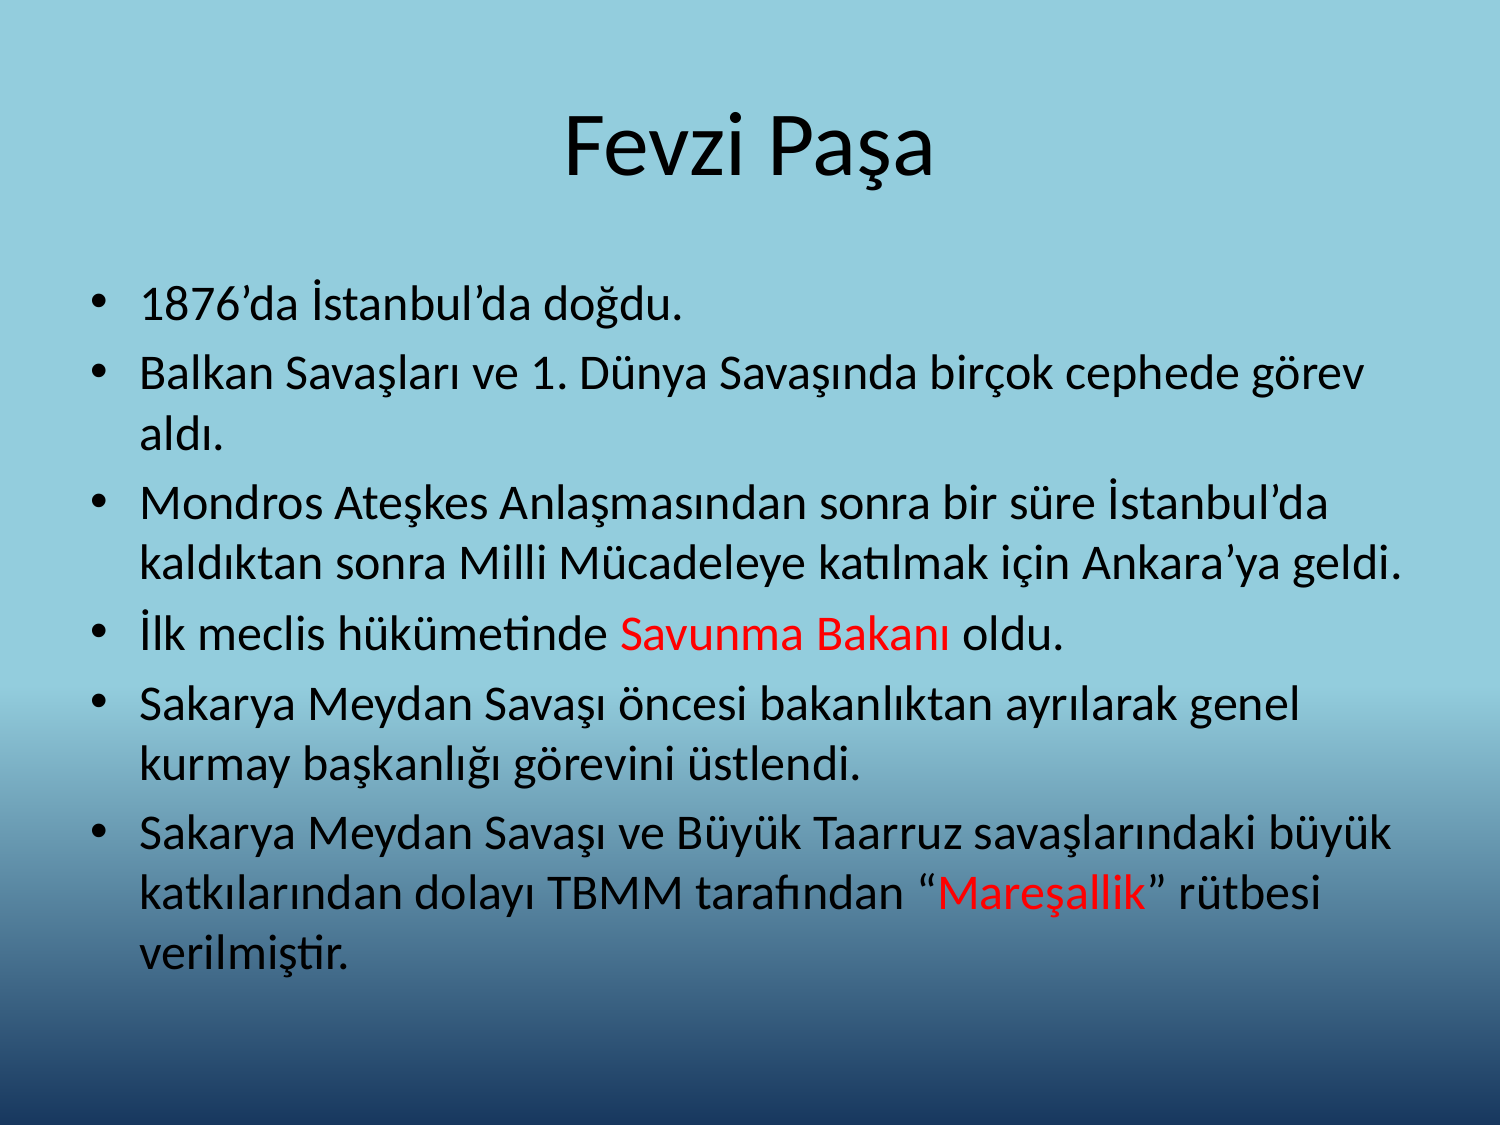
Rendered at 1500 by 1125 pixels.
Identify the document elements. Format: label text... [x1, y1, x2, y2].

list 1876’da İstanbul’da doğdu. Balkan Savaşları ve 1. Dünya Savaşında birçok cephede görev aldı. Mondros Ateşkes Anlaşmasından sonra bir süre İstanbul’da kaldıktan sonra Milli Mücadeleye katılmak için Ankara’ya geldi. İlk meclis hükümetinde Savunma Bakanı oldu. Sakarya Meydan Savaşı öncesi bakanlıktan ayrılarak genel kurmay başkanlığı görevini üstlendi. Sakarya Meydan Savaşı ve Büyük Taarruz savaşlarındaki büyük katkılarından dolayı TBMM tarafından “Mareşallik” rütbesi verilmiştir. [75, 262, 1425, 1005]
title Fevzi Paşa [75, 45, 1425, 233]
